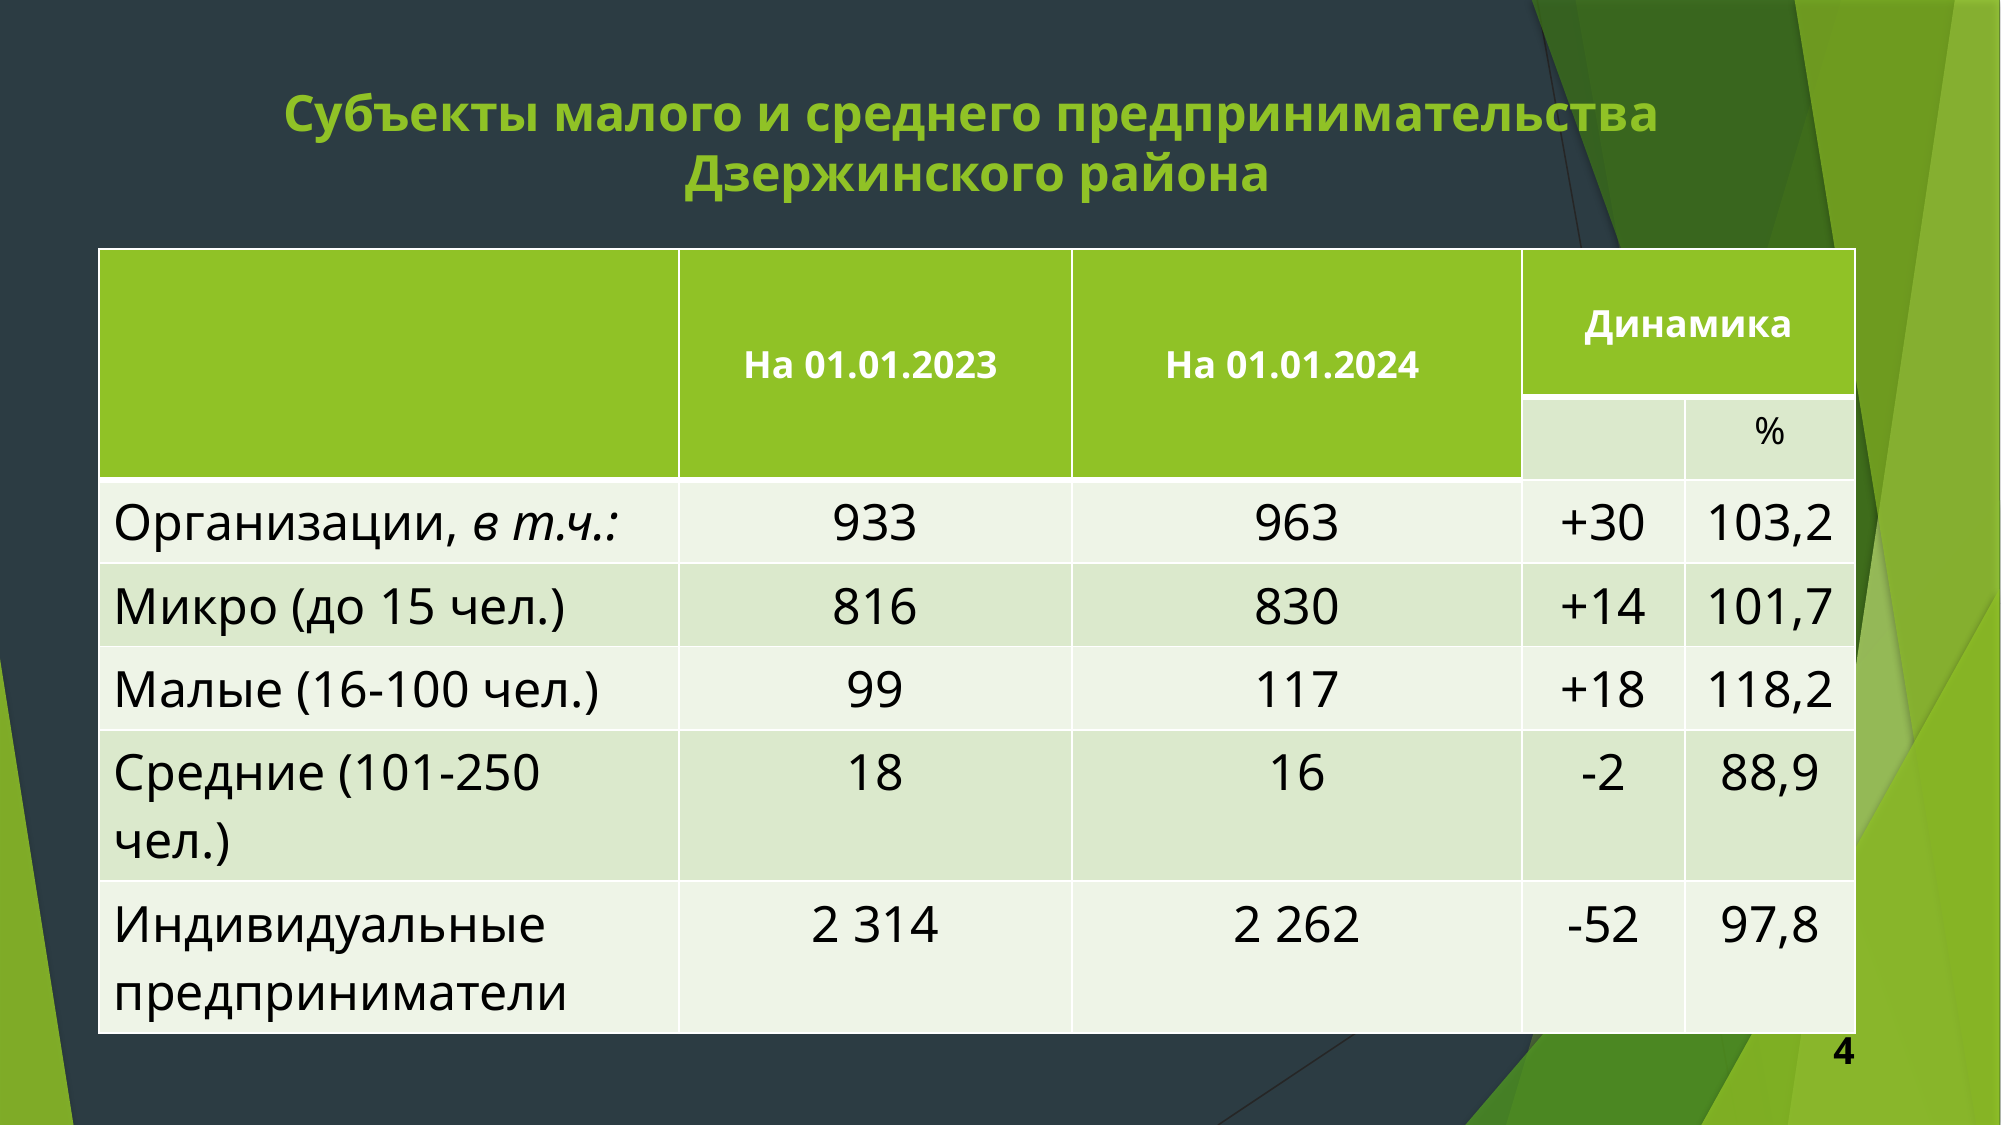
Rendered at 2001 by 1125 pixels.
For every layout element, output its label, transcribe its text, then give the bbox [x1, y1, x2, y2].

table_cell 101,7 [1686, 564, 1854, 646]
table_header На 01.01.2023 [680, 250, 1071, 477]
table_cell 117 [1073, 647, 1521, 729]
table_cell +30 [1523, 481, 1684, 562]
table_cell 18 [680, 731, 1071, 880]
table_cell 99 [680, 647, 1071, 729]
table_cell -52 [1523, 882, 1684, 1032]
table_cell 830 [1073, 564, 1521, 646]
table_cell Малые (16-100 чел.) [100, 647, 678, 729]
table_cell 816 [680, 564, 1071, 646]
table_header На 01.01.2024 [1073, 250, 1521, 477]
table_cell 2 262 [1073, 882, 1521, 1032]
table_cell Средние (101-250 чел.) [100, 731, 678, 880]
table_header Динамика [1523, 250, 1854, 394]
title Субъекты малого и среднего предпринимательства Дзержинского района [85, 73, 1871, 176]
table_cell +14 [1523, 564, 1684, 646]
table_cell % [1686, 400, 1854, 479]
table_cell [1523, 400, 1684, 479]
table_cell 963 [1073, 483, 1521, 562]
table_cell Индивидуальные предприниматели [100, 882, 678, 1032]
table_cell 16 [1073, 731, 1521, 880]
table_cell +18 [1523, 647, 1684, 729]
table_header [100, 250, 678, 477]
table_cell Микро (до 15 чел.) [100, 564, 678, 646]
table_cell -2 [1523, 731, 1684, 880]
text_box 4 [1818, 1019, 1878, 1080]
table_cell 97,8 [1686, 882, 1854, 1032]
table_cell 88,9 [1686, 731, 1854, 880]
table_cell 933 [680, 483, 1071, 562]
table_cell Организации, в т.ч.: [100, 483, 678, 562]
table_cell 118,2 [1686, 647, 1854, 729]
table_cell 2 314 [680, 882, 1071, 1032]
table_cell 103,2 [1686, 481, 1854, 562]
